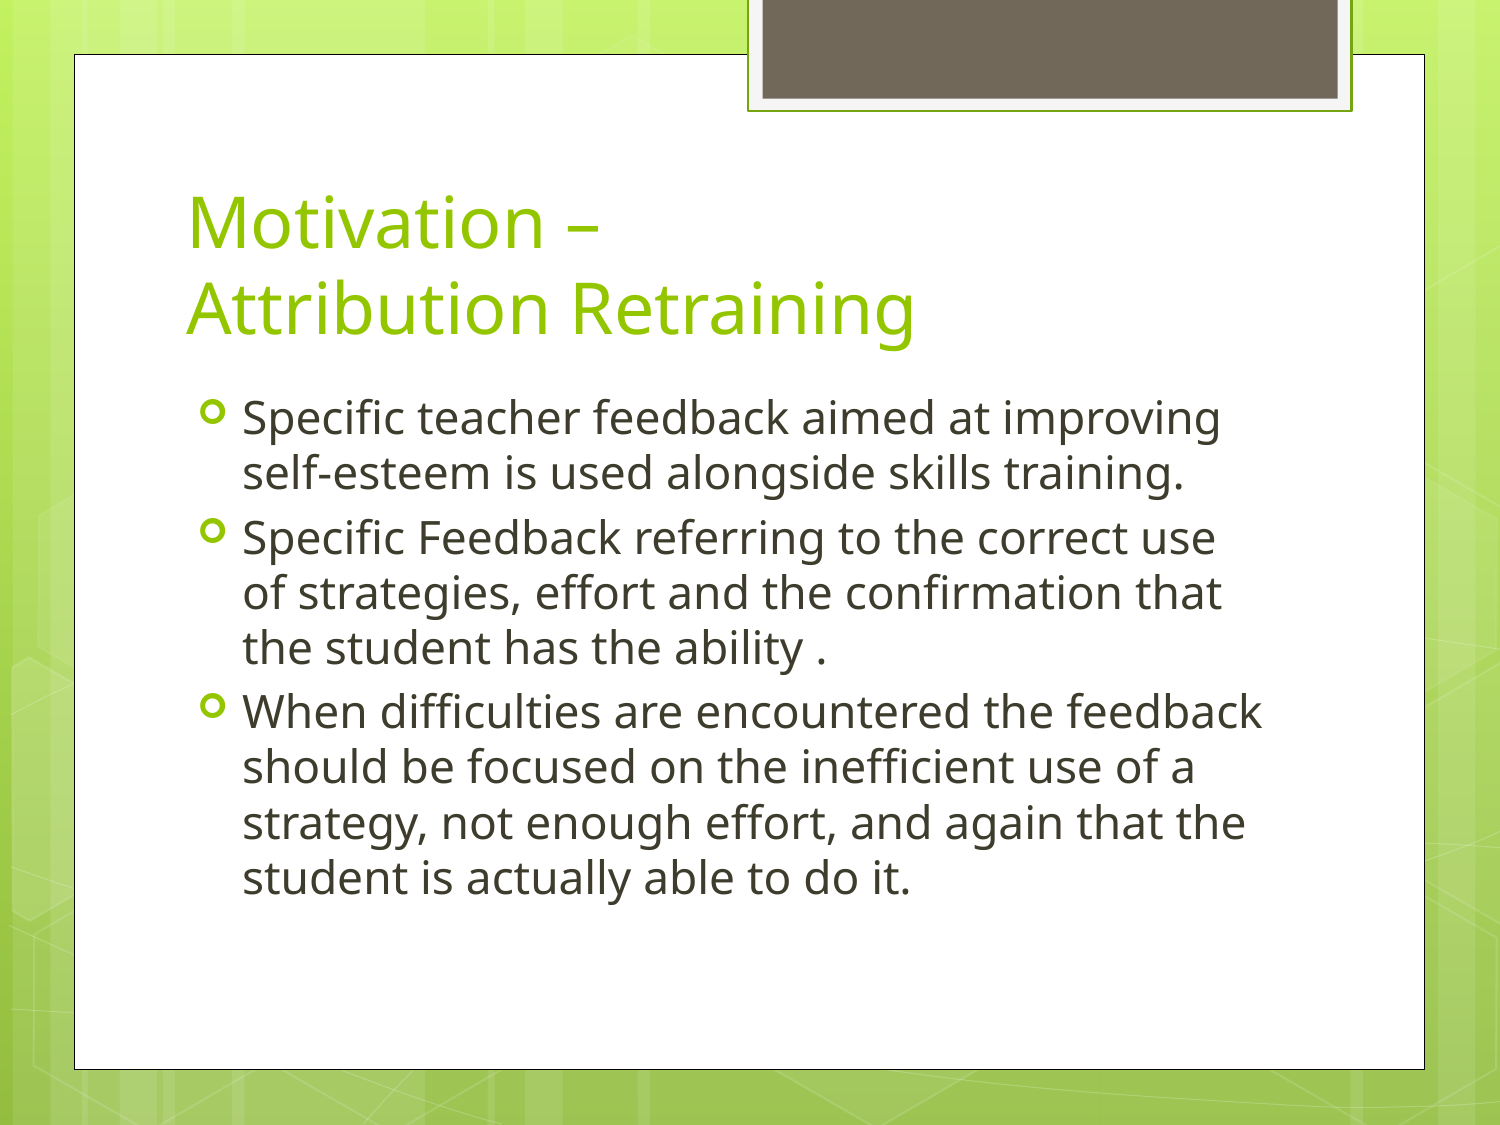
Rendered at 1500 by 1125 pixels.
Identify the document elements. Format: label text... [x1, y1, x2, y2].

title Motivation – Attribution Retraining [171, 168, 1324, 357]
list Specific teacher feedback aimed at improving self-esteem is used alongside skills training. Specific Feedback referring to the correct use of strategies, effort and the confirmation that the student has the ability . When difficulties are encountered the feedback should be focused on the inefficient use of a strategy, not enough effort, and again that the student is actually able to do it. [171, 381, 1283, 1024]
